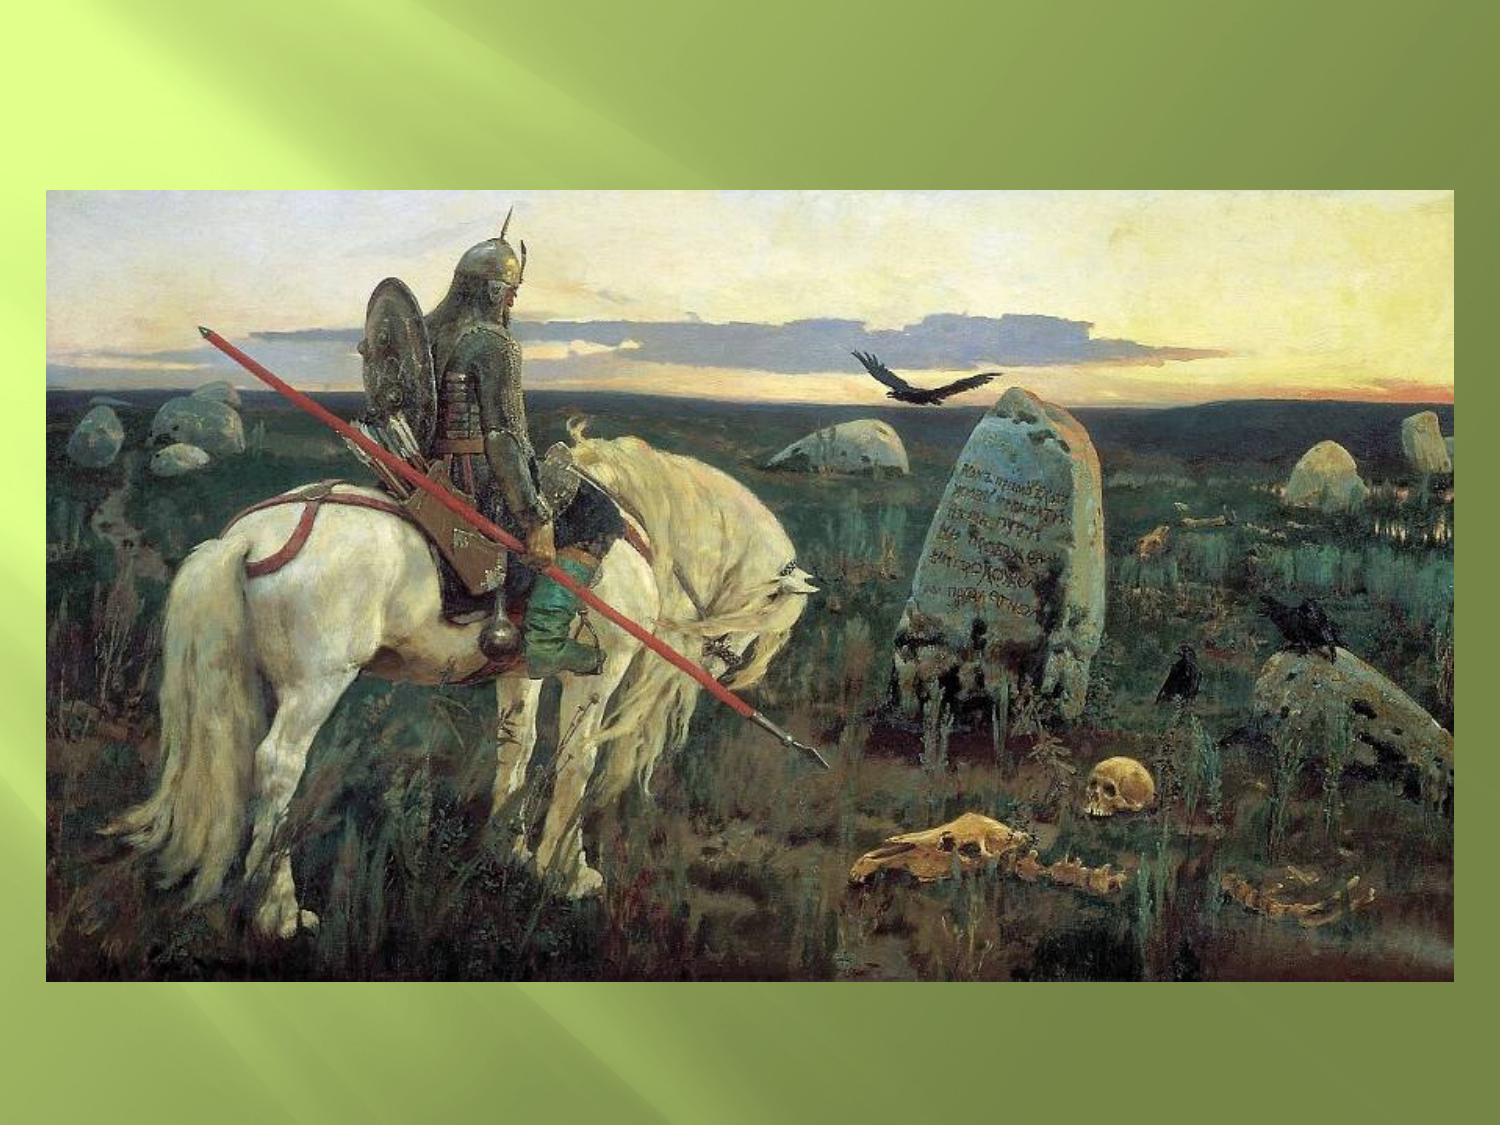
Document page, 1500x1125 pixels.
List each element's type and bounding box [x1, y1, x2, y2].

picture [46, 190, 1454, 982]
